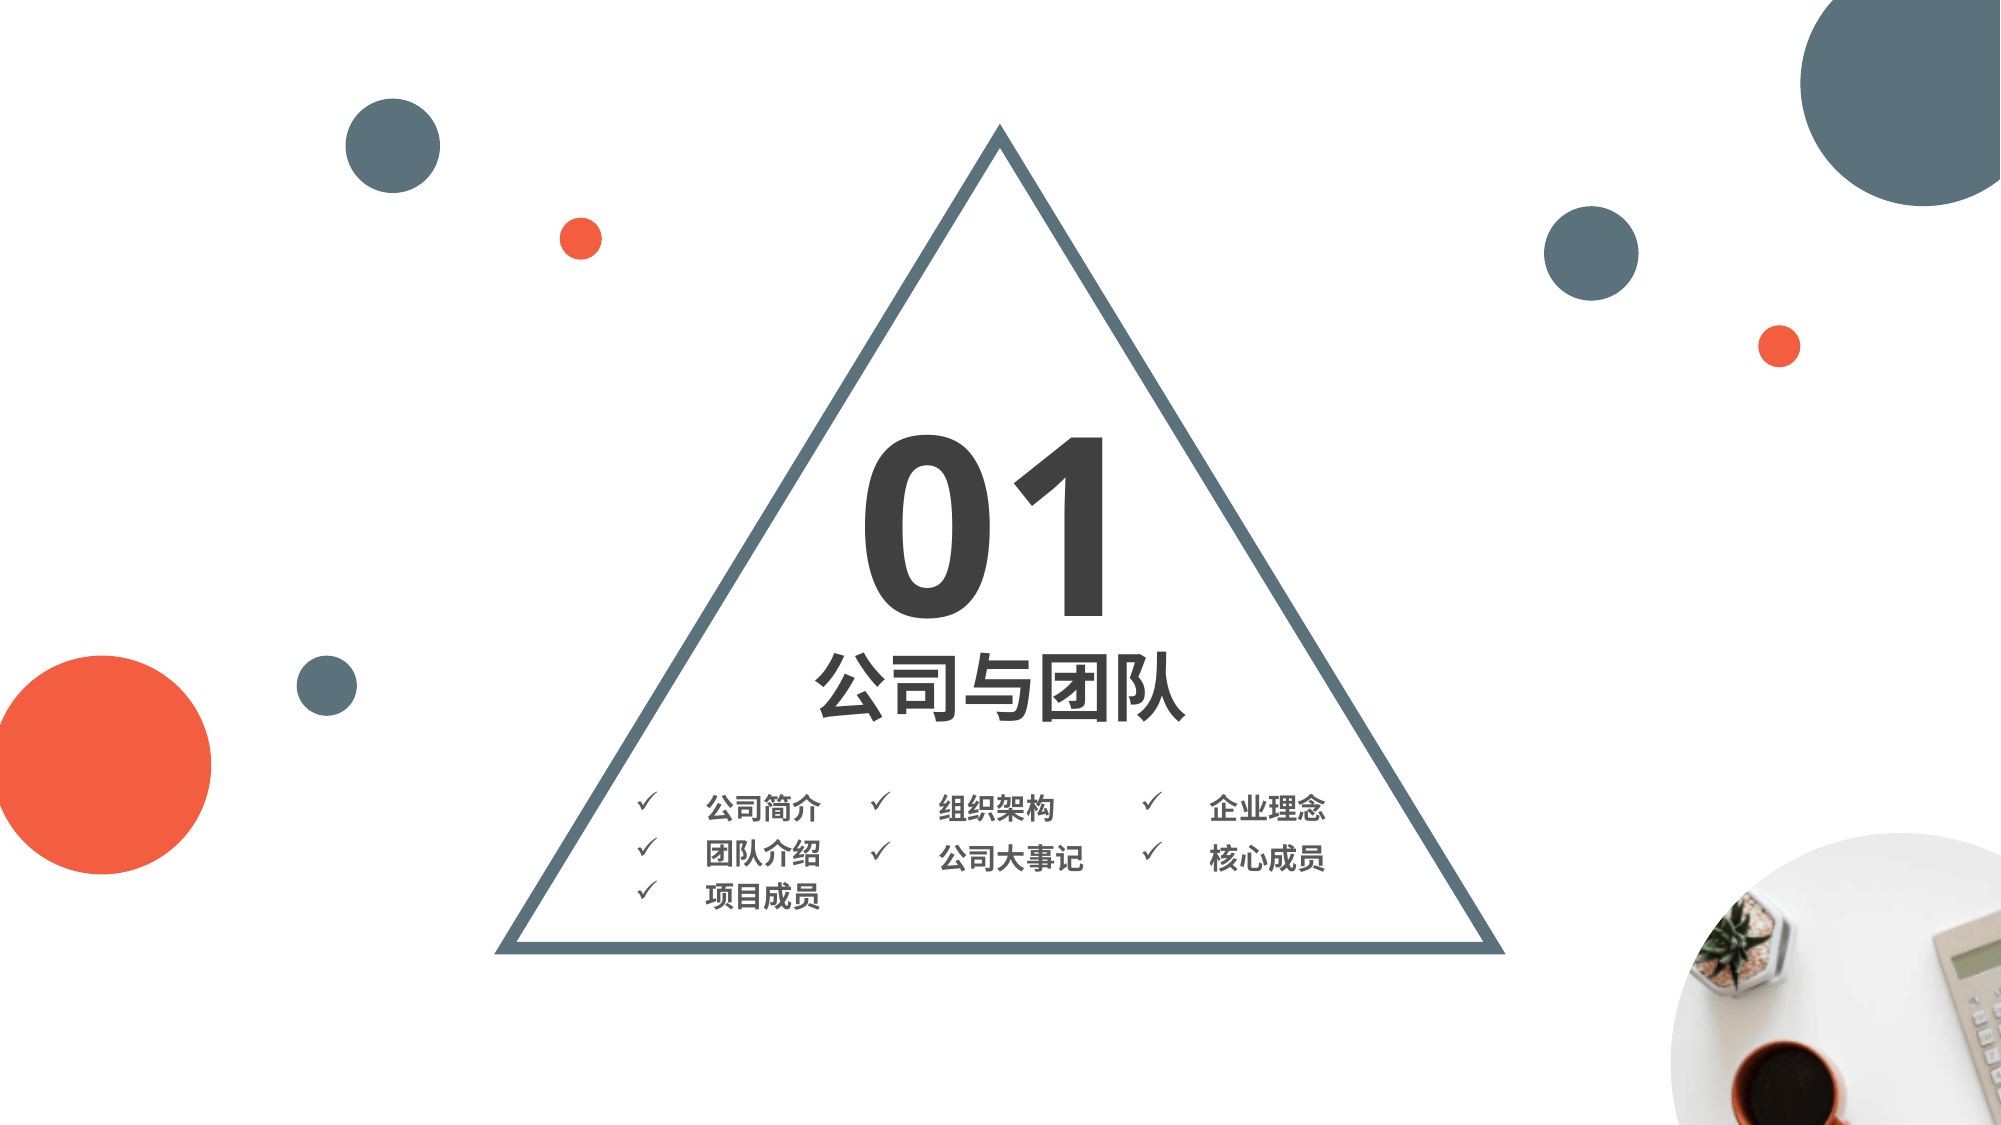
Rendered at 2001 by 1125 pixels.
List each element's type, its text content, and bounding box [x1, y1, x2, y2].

text_box [1543, 205, 1640, 302]
text_box [344, 97, 442, 195]
text_box 核心成员 [1165, 833, 1397, 883]
text_box 公司简介 [620, 782, 853, 828]
text_box [503, 133, 1497, 950]
text_box 企业理念 [1125, 782, 1397, 833]
text_box 团队介绍 [620, 828, 853, 871]
text_box [1757, 324, 1802, 369]
text_box 组织架构 [853, 782, 1125, 833]
text_box 公司大事记 [853, 833, 1165, 883]
text_box [295, 654, 358, 717]
text_box 01 [1138, 359, 1307, 633]
text_box 项目成员 [620, 871, 893, 922]
text_box [0, 654, 213, 876]
text_box [1799, 0, 2000, 208]
text_box [558, 216, 603, 261]
text_box [1669, 831, 2000, 1125]
text_box 公司与团队 [559, 633, 695, 739]
text_box 01 [693, 359, 862, 633]
text_box 公司与团队 [1305, 633, 1441, 739]
